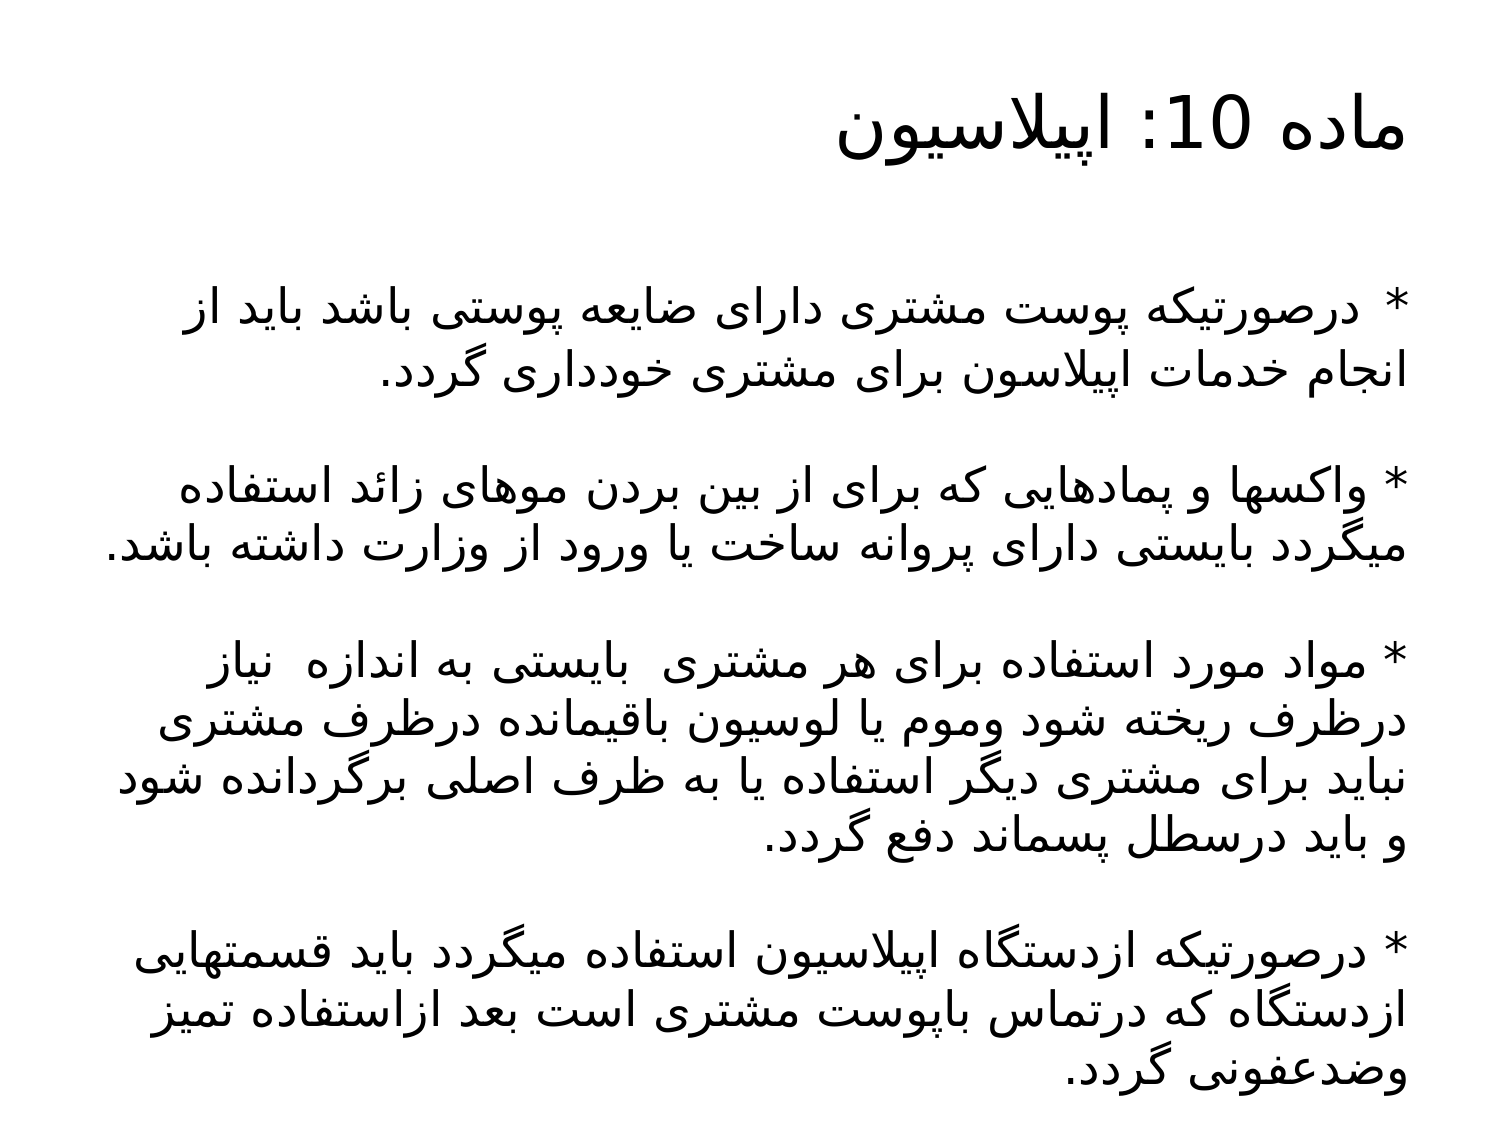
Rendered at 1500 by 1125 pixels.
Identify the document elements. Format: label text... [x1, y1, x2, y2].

title ماده 10: اپیلاسیون * درصورتیکه پوست مشتری دارای ضایعه پوستی باشد باید از انجام خدمات اپیلاسون برای مشتری خودداری گردد. * واکسها و پمادهایی که برای از بین بردن موهای زائد استفاده میگردد بایستی دارای پروانه ساخت یا ورود از وزارت داشته باشد. * مواد مورد استفاده برای هر مشتری بایستی به اندازه نیاز درظرف ریخته شود وموم یا لوسیون باقیمانده درظرف مشتری نباید برای مشتری دیگر استفاده یا به ظرف اصلی برگردانده شود و باید درسطل پسماند دفع گردد. * درصورتیکه ازدستگاه اپیلاسیون استفاده میگردد باید قسمتهایی ازدستگاه که درتماس باپوست مشتری است بعد ازاستفاده تمیز وضدعفونی گردد. [75, 45, 1425, 1125]
